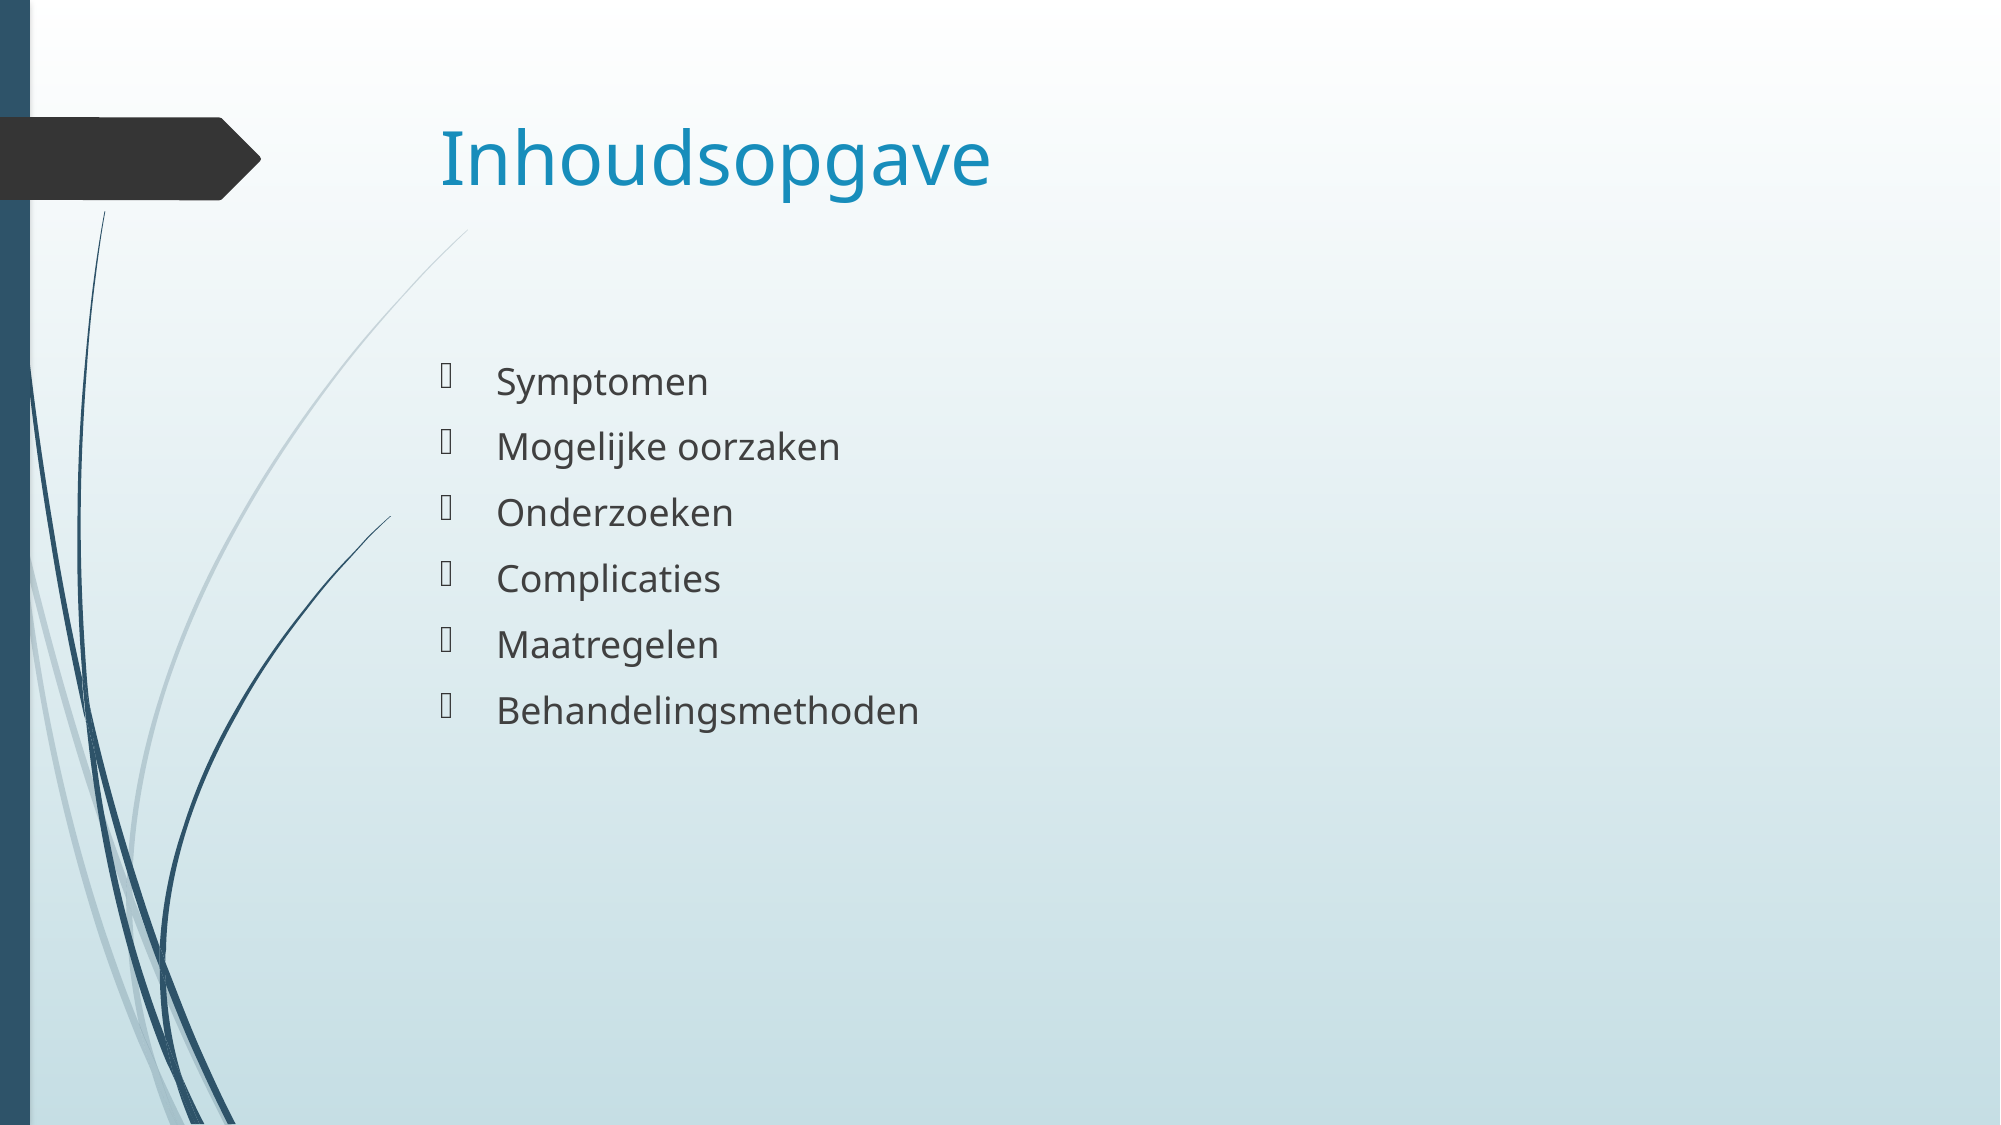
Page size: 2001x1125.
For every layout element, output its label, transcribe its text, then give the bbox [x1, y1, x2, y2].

title Inhoudsopgave [425, 102, 1888, 313]
list Symptomen Mogelijke oorzaken Onderzoeken Complicaties Maatregelen Behandelingsmethoden [424, 350, 1888, 970]
